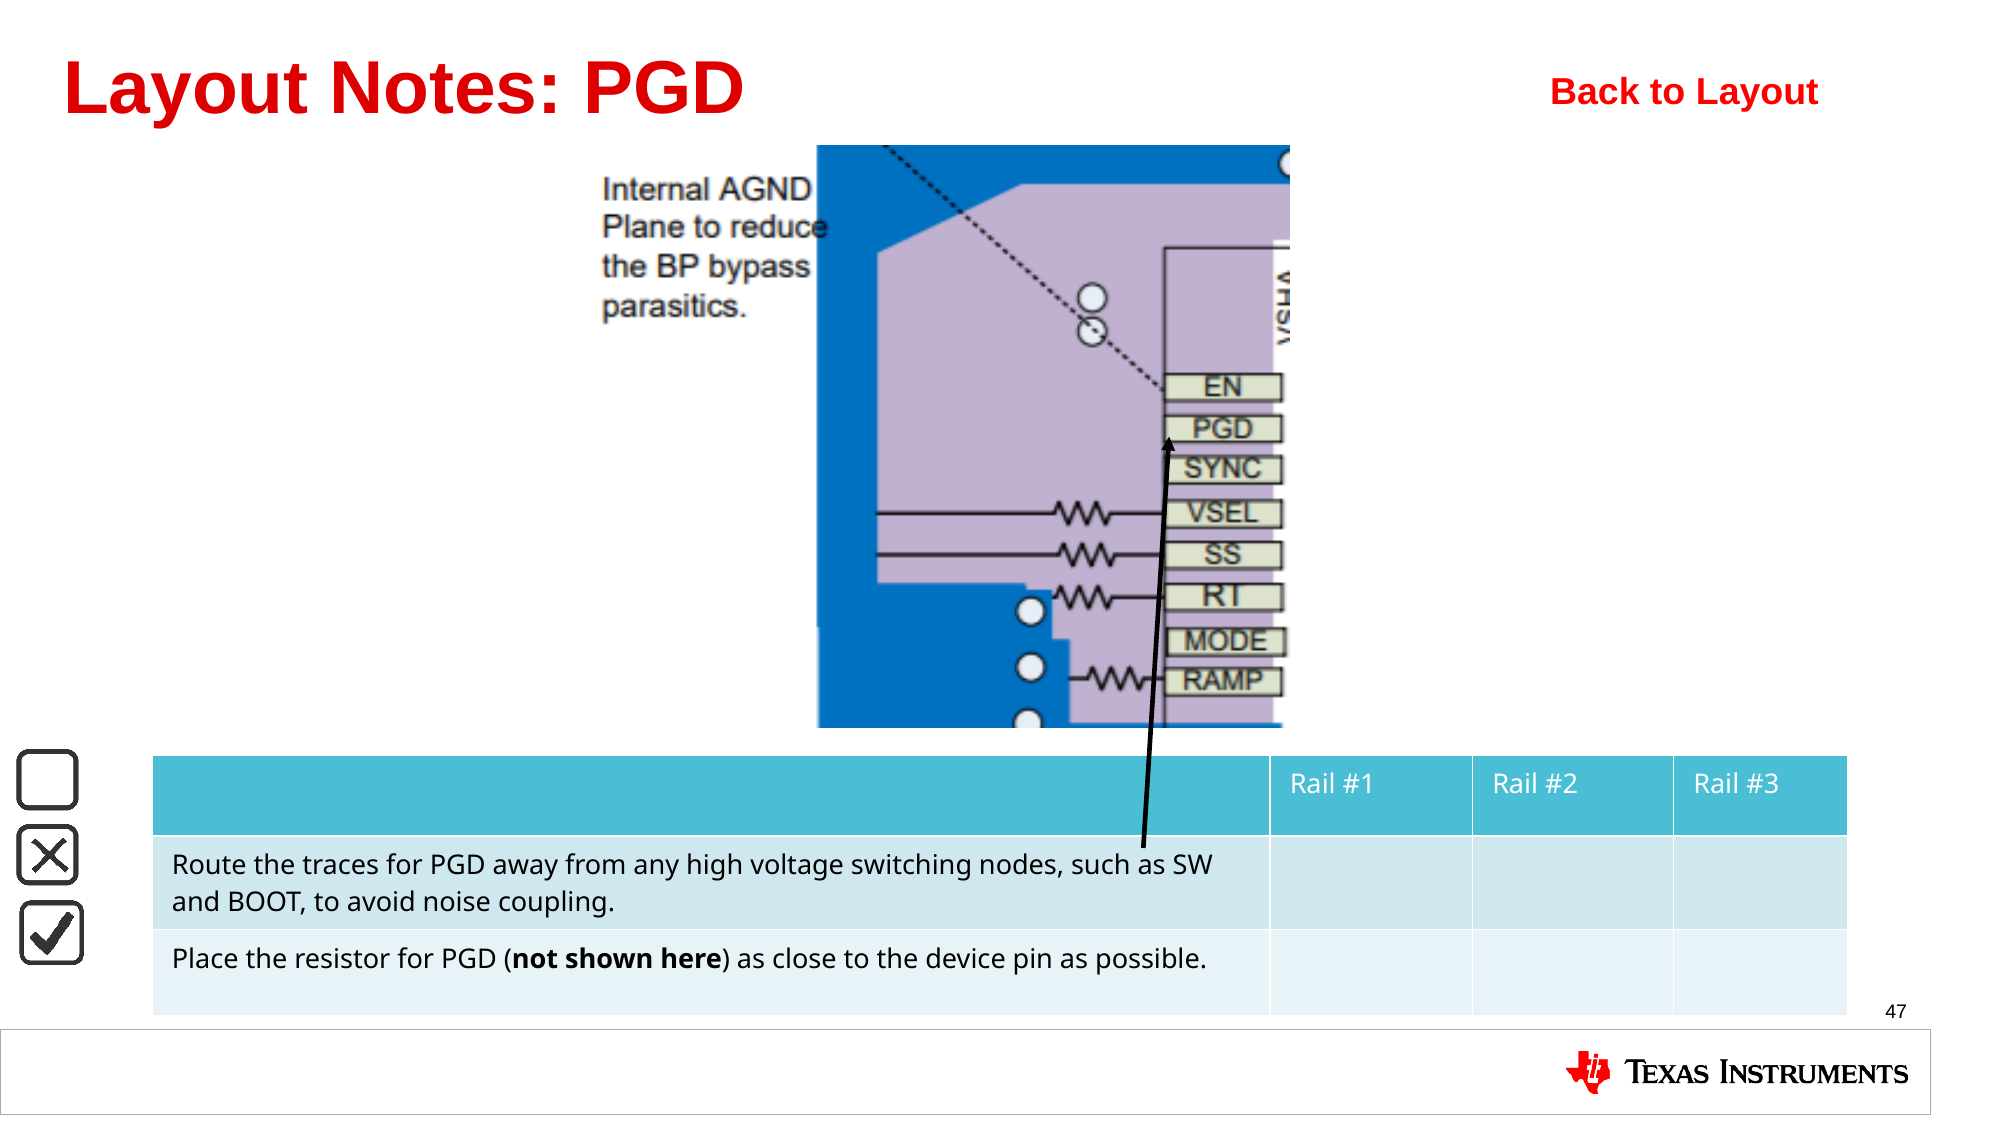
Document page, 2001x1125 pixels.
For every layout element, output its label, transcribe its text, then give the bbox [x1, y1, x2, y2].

table_cell [1473, 837, 1673, 929]
table_header Rail #1 [1271, 756, 1472, 835]
picture [11, 895, 95, 973]
text_box Back to Layout [1535, 59, 1834, 120]
table_cell [1674, 930, 1847, 1015]
table_header Rail #3 [1674, 756, 1847, 835]
table_cell Place the resistor for PGD (not shown here) as close to the device pin as possible. [153, 930, 1269, 1015]
table_cell Route the traces for PGD away from any high voltage switching nodes, such as SW and BOOT, to avoid noise coupling. [153, 837, 1269, 929]
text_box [1143, 436, 1170, 849]
table_header [153, 756, 1137, 835]
table_cell [1271, 837, 1472, 929]
table_cell [1473, 930, 1673, 1015]
table_header Rail #2 [1473, 756, 1673, 835]
table_cell [1271, 930, 1472, 1015]
title Layout Notes: PGD [50, 23, 1901, 157]
picture [1566, 1051, 1908, 1094]
table_header [1174, 756, 1269, 835]
table_cell [1674, 837, 1847, 929]
picture [531, 145, 1290, 728]
picture [15, 822, 82, 888]
picture [15, 746, 82, 812]
slide_number 47 [1452, 992, 1920, 1027]
